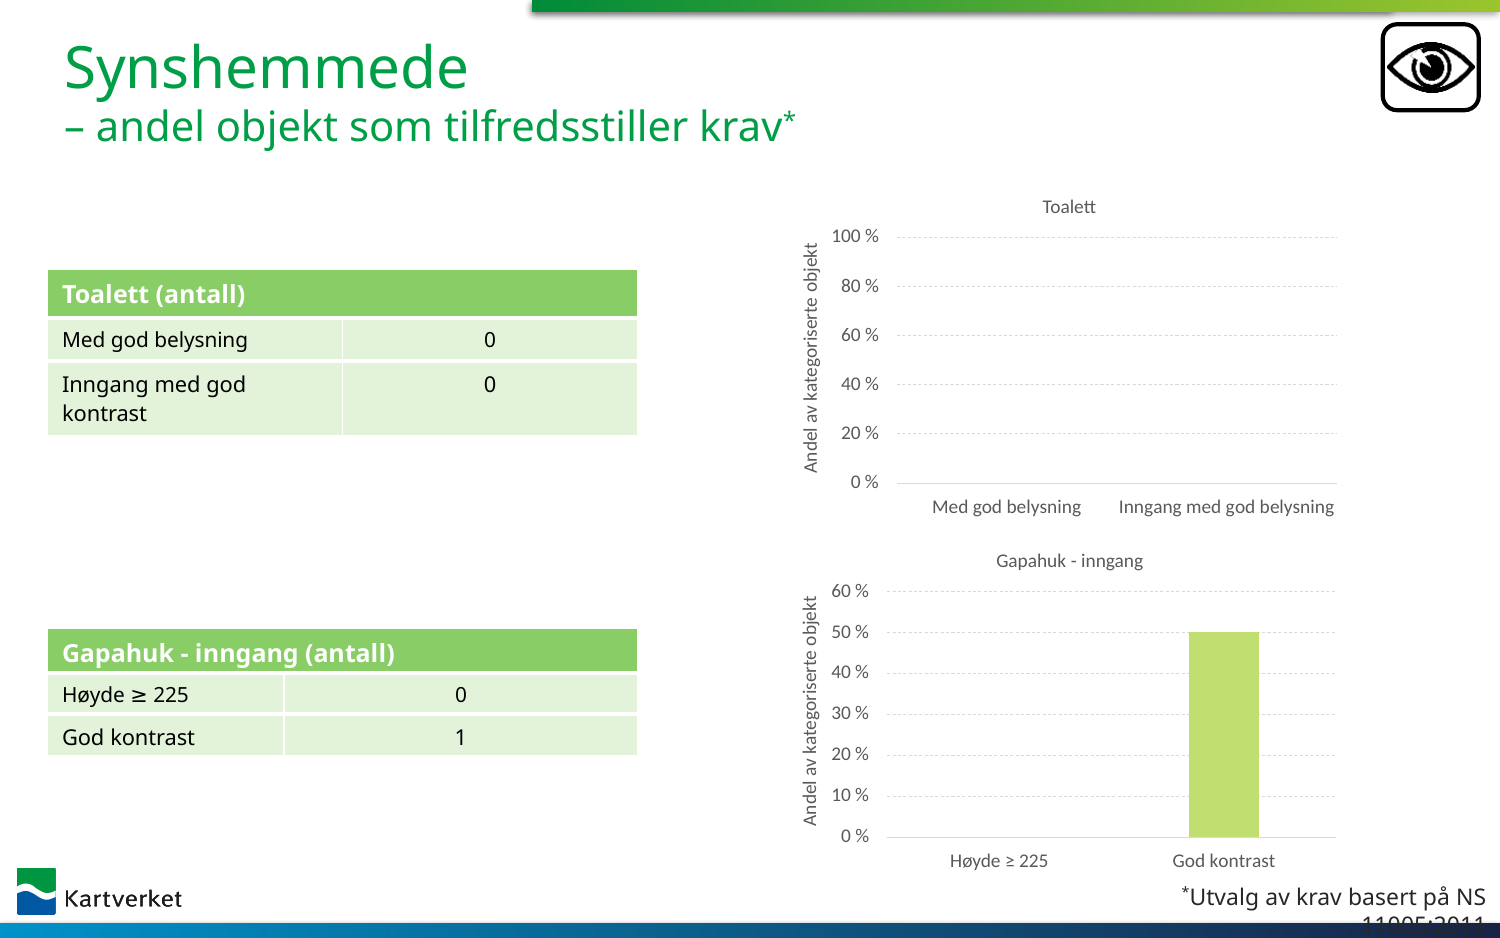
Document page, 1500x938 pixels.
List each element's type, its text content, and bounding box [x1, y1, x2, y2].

table_header Toalett (antall) [48, 270, 637, 316]
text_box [1382, 24, 1480, 111]
table_cell 1 [285, 716, 637, 755]
table_cell 0 [285, 675, 637, 712]
table_cell 0 [343, 363, 637, 435]
table_header Gapahuk - inngang (antall) [48, 629, 637, 671]
table_cell Med god belysning [48, 320, 342, 359]
table_cell Inngang med god kontrast [48, 363, 342, 435]
text_box *Utvalg av krav basert på NS 11005:2011 [1068, 873, 1500, 938]
text_box Synshemmede – andel objekt som tilfredsstiller krav* [49, 24, 1431, 158]
picture [791, 541, 1348, 880]
picture [791, 187, 1348, 526]
table_cell God kontrast [48, 716, 283, 755]
table_cell Høyde ≥ 225 [48, 675, 283, 712]
table_cell 0 [343, 320, 637, 359]
